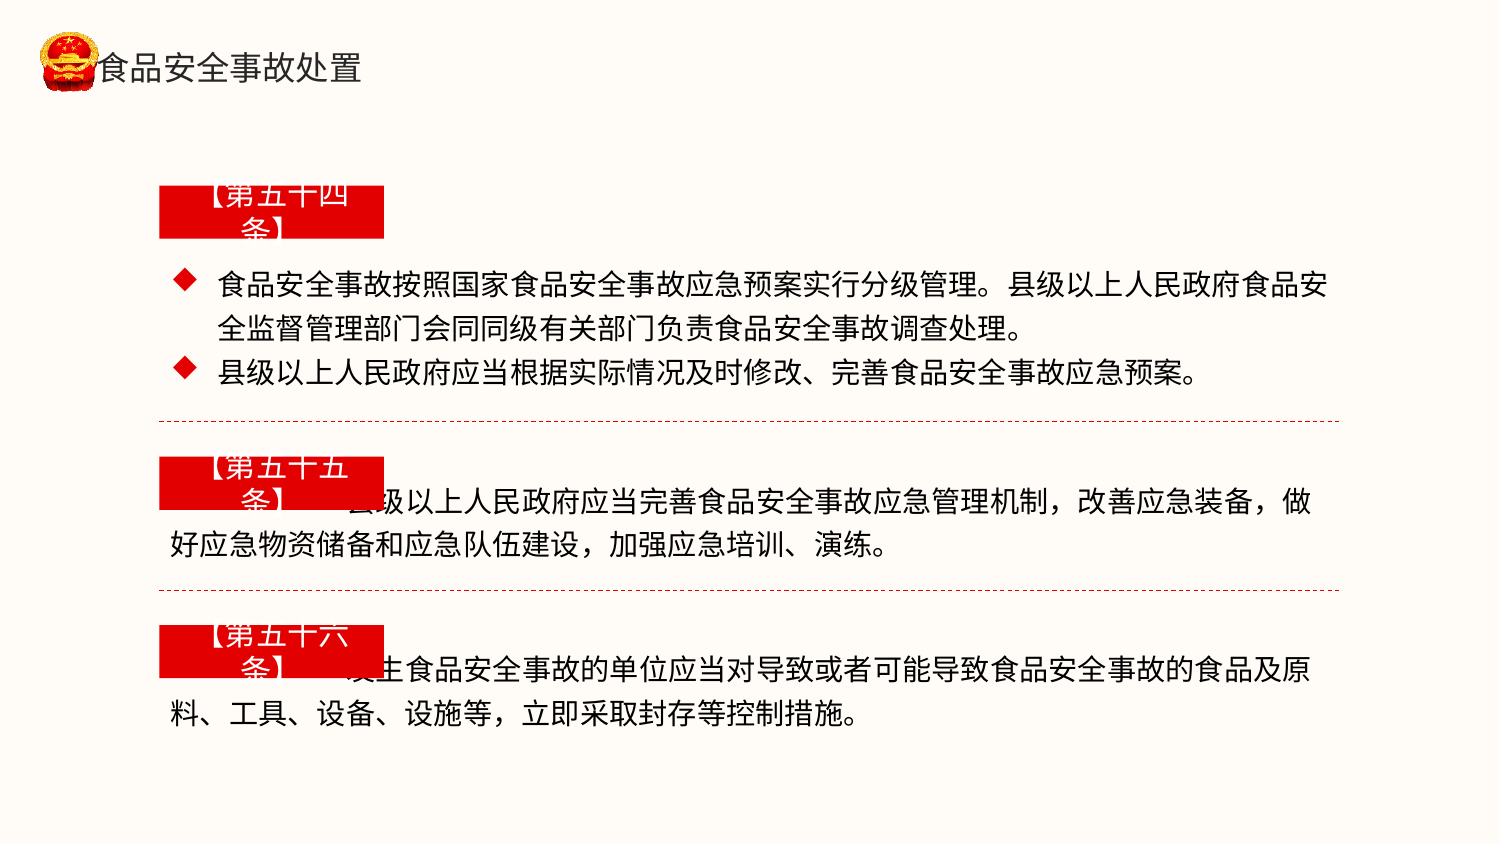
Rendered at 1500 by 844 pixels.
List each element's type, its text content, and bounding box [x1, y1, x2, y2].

text_box 发生食品安全事故的单位应当对导致或者可能导致食品安全事故的食品及原料、工具、设备、设施等，立即采取封存等控制措施。 [159, 636, 1341, 736]
picture [31, 21, 104, 97]
text_box 【第五十四条】 [158, 185, 385, 240]
text_box 【第五十六条】 [158, 624, 385, 679]
text_box 食品安全事故按照国家食品安全事故应急预案实行分级管理。县级以上人民政府食品安全监督管理部门会同同级有关部门负责食品安全事故调查处理。 县级以上人民政府应当根据实际情况及时修改、完善食品安全事故应急预案。 [159, 252, 1341, 395]
text_box 【第五十五条】 [158, 456, 385, 511]
text_box 县级以上人民政府应当完善食品安全事故应急管理机制，改善应急装备，做好应急物资储备和应急队伍建设，加强应急培训、演练。 [159, 468, 1341, 568]
text_box 食品安全事故处置 [81, 37, 588, 98]
